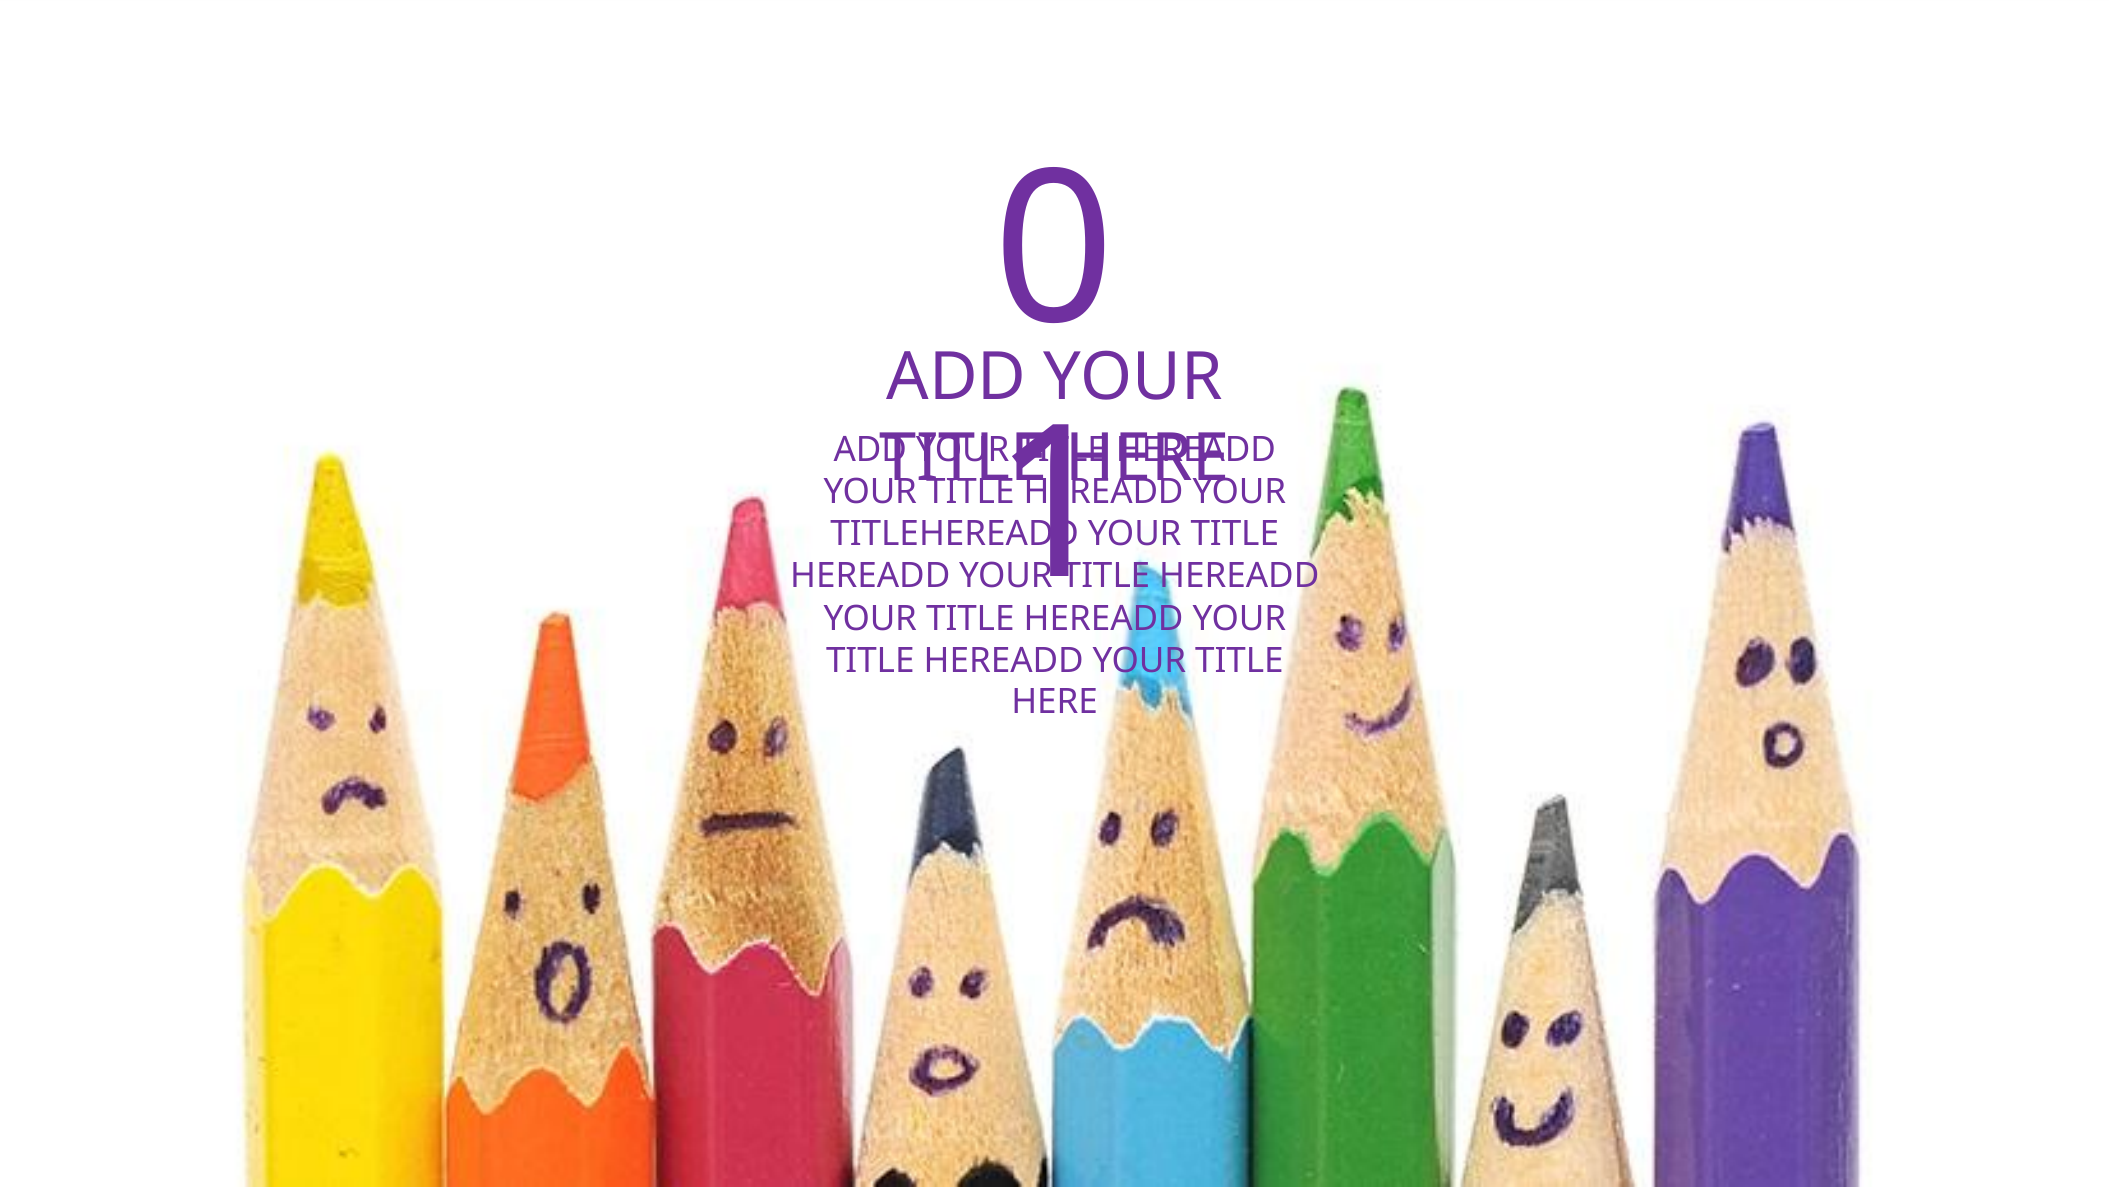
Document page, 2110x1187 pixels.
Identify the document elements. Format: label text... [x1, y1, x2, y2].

text_box ADD YOUR TITLE HEREADD YOUR TITLE HEREADD YOUR TITLEHEREADD YOUR TITLE HEREADD YOUR TITLE HEREADD YOUR TITLE HEREADD YOUR TITLE HEREADD YOUR TITLE HERE [774, 419, 1335, 729]
text_box 01 [971, 101, 1138, 325]
text_box ADD YOUR TITLE HERE [780, 325, 1329, 419]
text_box [0, 0, 2110, 1187]
